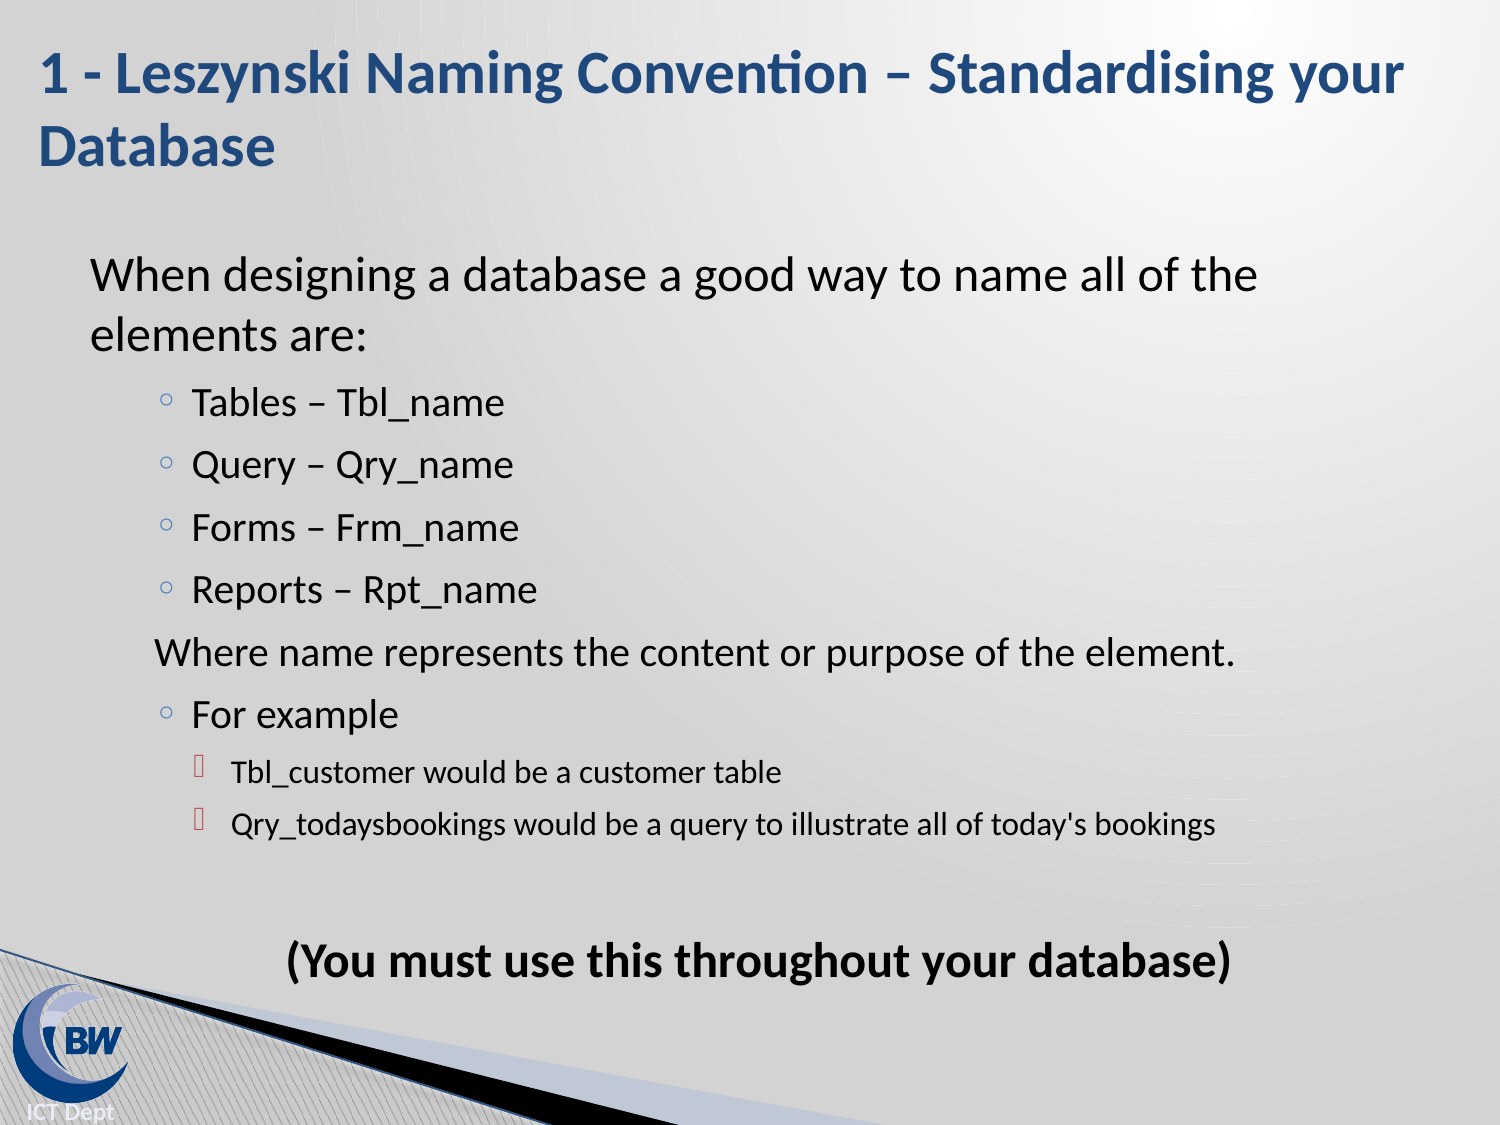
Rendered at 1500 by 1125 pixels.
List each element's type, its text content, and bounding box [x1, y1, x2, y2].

picture [0, 972, 141, 1114]
title 1 - Leszynski Naming Convention – Standardising your Database [23, 23, 1425, 188]
list When designing a database a good way to name all of the elements are: Tables – Tbl_name Query – Qry_name Forms – Frm_name Reports – Rpt_name Where name represents the content or purpose of the element. For example Tbl_customer would be a customer table Qry_todaysbookings would be a query to illustrate all of today's bookings (You must use this throughout your database) [75, 234, 1425, 1079]
